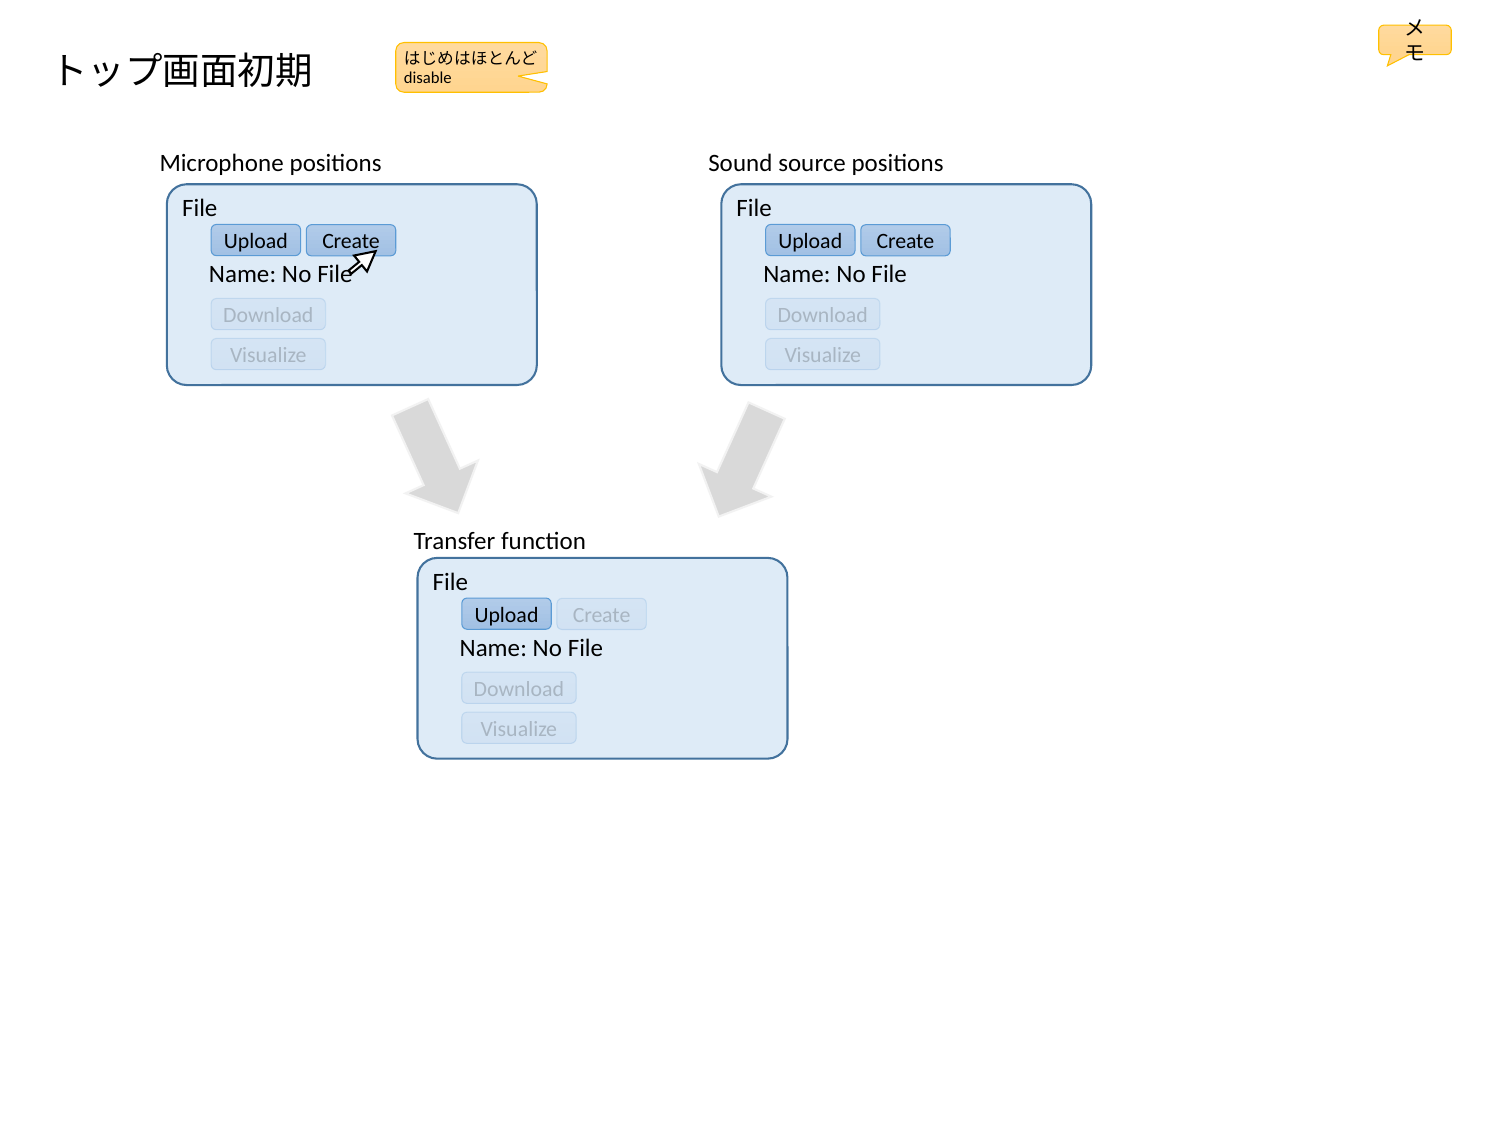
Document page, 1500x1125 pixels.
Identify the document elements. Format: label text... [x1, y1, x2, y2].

text_box [347, 249, 378, 276]
text_box [720, 183, 1093, 387]
text_box Download [210, 297, 327, 331]
text_box [390, 397, 480, 515]
text_box Name: No File [194, 250, 368, 296]
text_box Name: No File [748, 250, 923, 296]
text_box Name: No File [444, 624, 619, 669]
text_box トップ画面初期 [35, 39, 328, 100]
text_box File [417, 557, 484, 603]
text_box Create [860, 224, 951, 257]
text_box [165, 183, 538, 387]
text_box Upload [461, 597, 552, 624]
text_box Create [305, 224, 397, 257]
text_box はじめはほとんど disable [395, 41, 548, 93]
text_box メモ [1378, 24, 1452, 67]
text_box Upload [210, 223, 302, 250]
text_box Transfer function [398, 517, 608, 563]
text_box [697, 401, 787, 518]
text_box Visualize [461, 711, 577, 744]
text_box Sound source positions [693, 139, 959, 185]
text_box Download [764, 297, 881, 331]
text_box Create [556, 597, 647, 631]
text_box Visualize [210, 337, 327, 371]
text_box File [167, 184, 233, 229]
text_box Upload [765, 223, 856, 250]
text_box Visualize [764, 337, 881, 371]
text_box File [721, 184, 787, 229]
text_box Microphone positions [144, 139, 397, 185]
text_box [416, 556, 789, 760]
text_box Download [461, 671, 577, 704]
